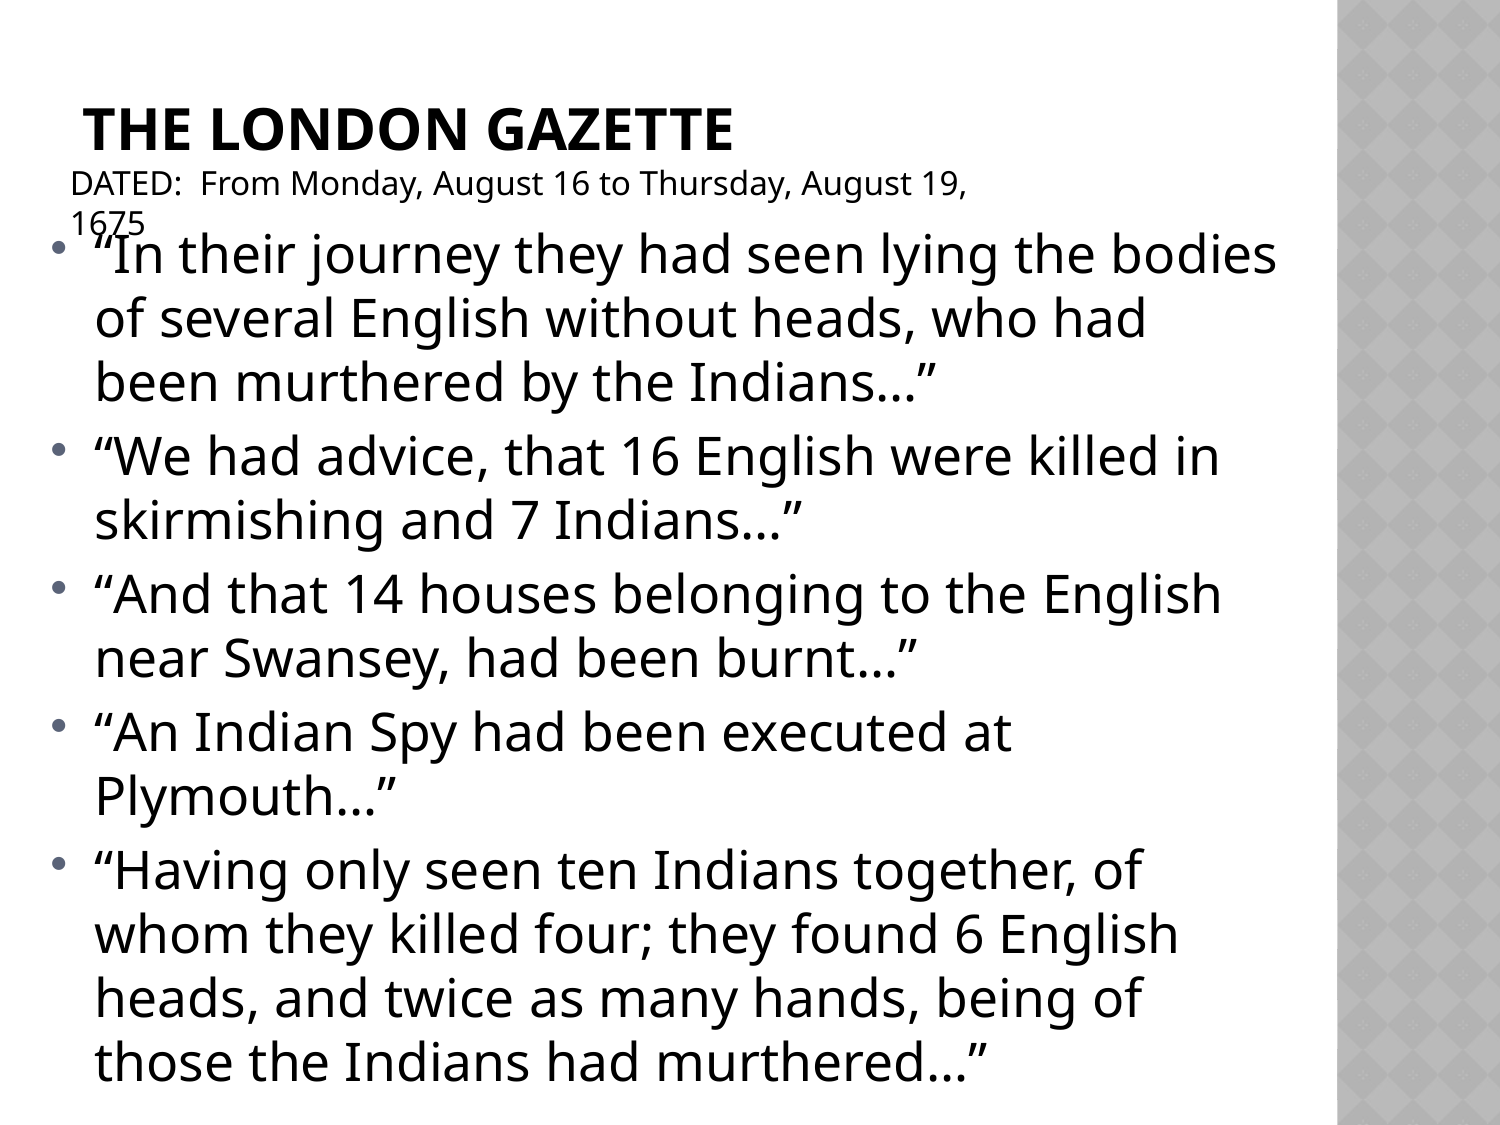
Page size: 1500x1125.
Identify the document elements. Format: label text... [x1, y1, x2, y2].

title The London Gazette [75, 37, 1043, 163]
list “In their journey they had seen lying the bodies of several English without heads, who had been murthered by the Indians…” “We had advice, that 16 English were killed in skirmishing and 7 Indians…” “And that 14 houses belonging to the English near Swansey, had been burnt…” “An Indian Spy had been executed at Plymouth…” “Having only seen ten Indians together, of whom they killed four; they found 6 English heads, and twice as many hands, being of those the Indians had murthered…” [37, 212, 1300, 1100]
list DATED: From Monday, August 16 to Thursday, August 19, 1675 [62, 162, 1030, 212]
